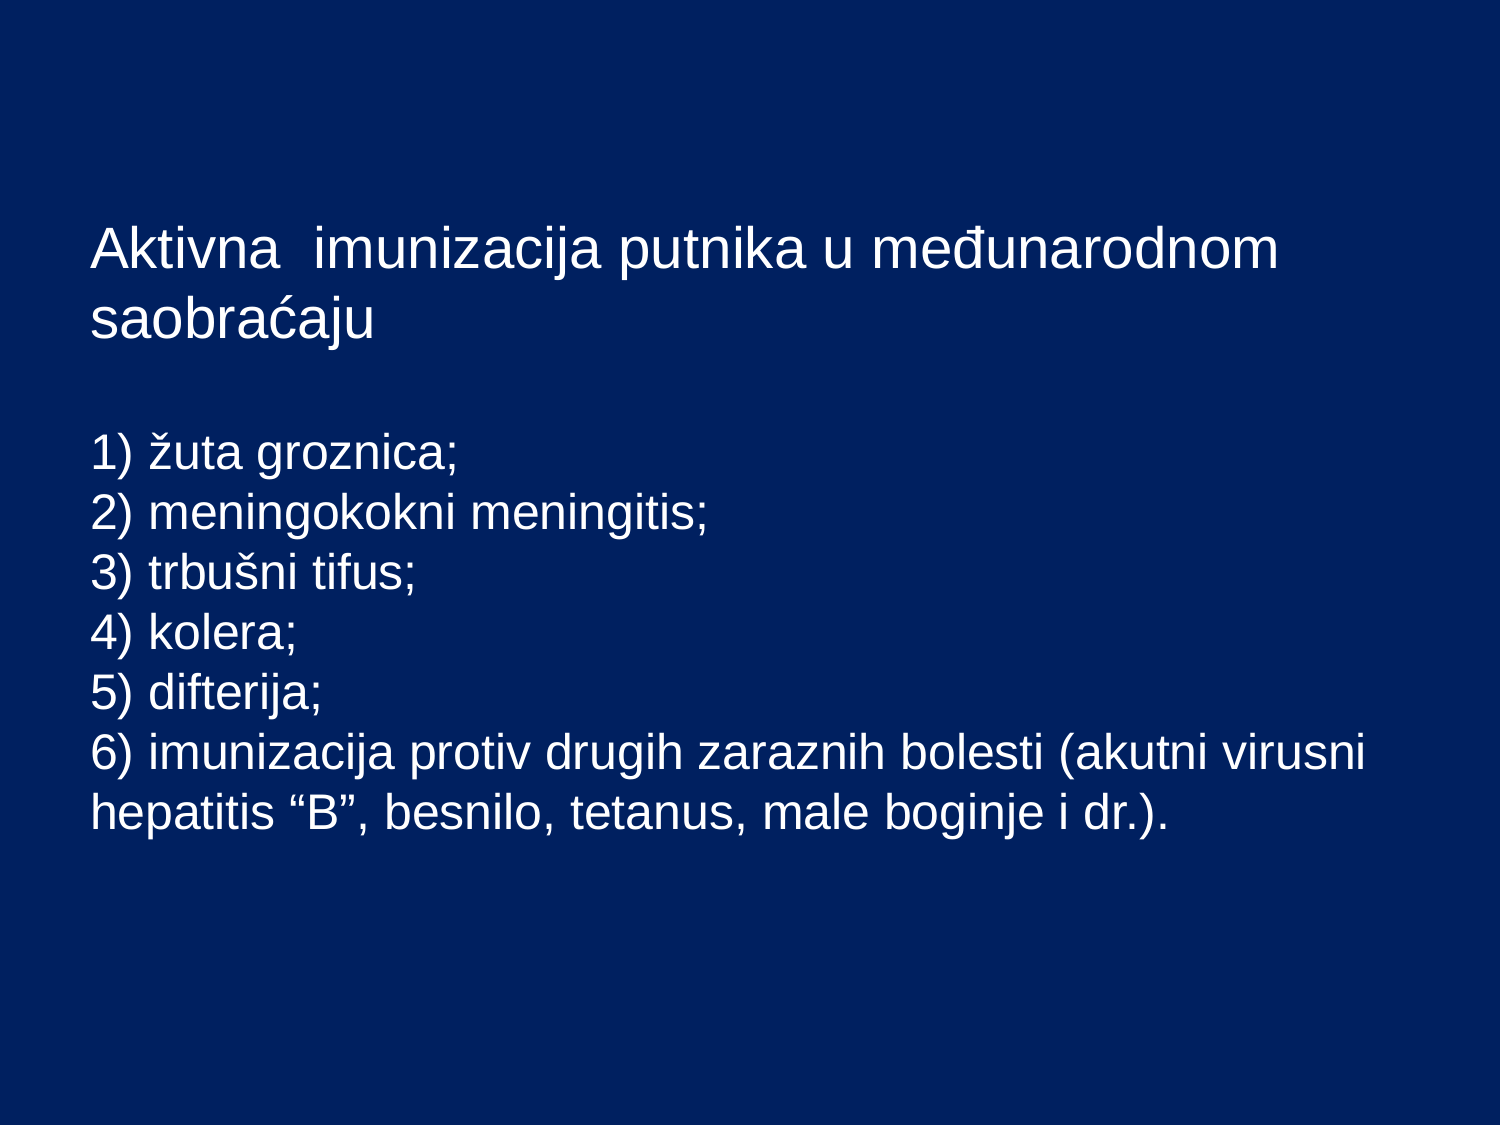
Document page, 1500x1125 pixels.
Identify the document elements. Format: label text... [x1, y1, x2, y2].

title Aktivna imunizacija putnika u međunarodnom saobraćaju 1) žuta groznica; 2) meningokokni meningitis; 3) trbušni tifus; 4) kolera; 5) difterija; 6) imunizacija protiv drugih zaraznih bolesti (akutni virusni hepatitis “B”, besnilo, tetanus, male boginje i dr.). [75, 112, 1425, 938]
